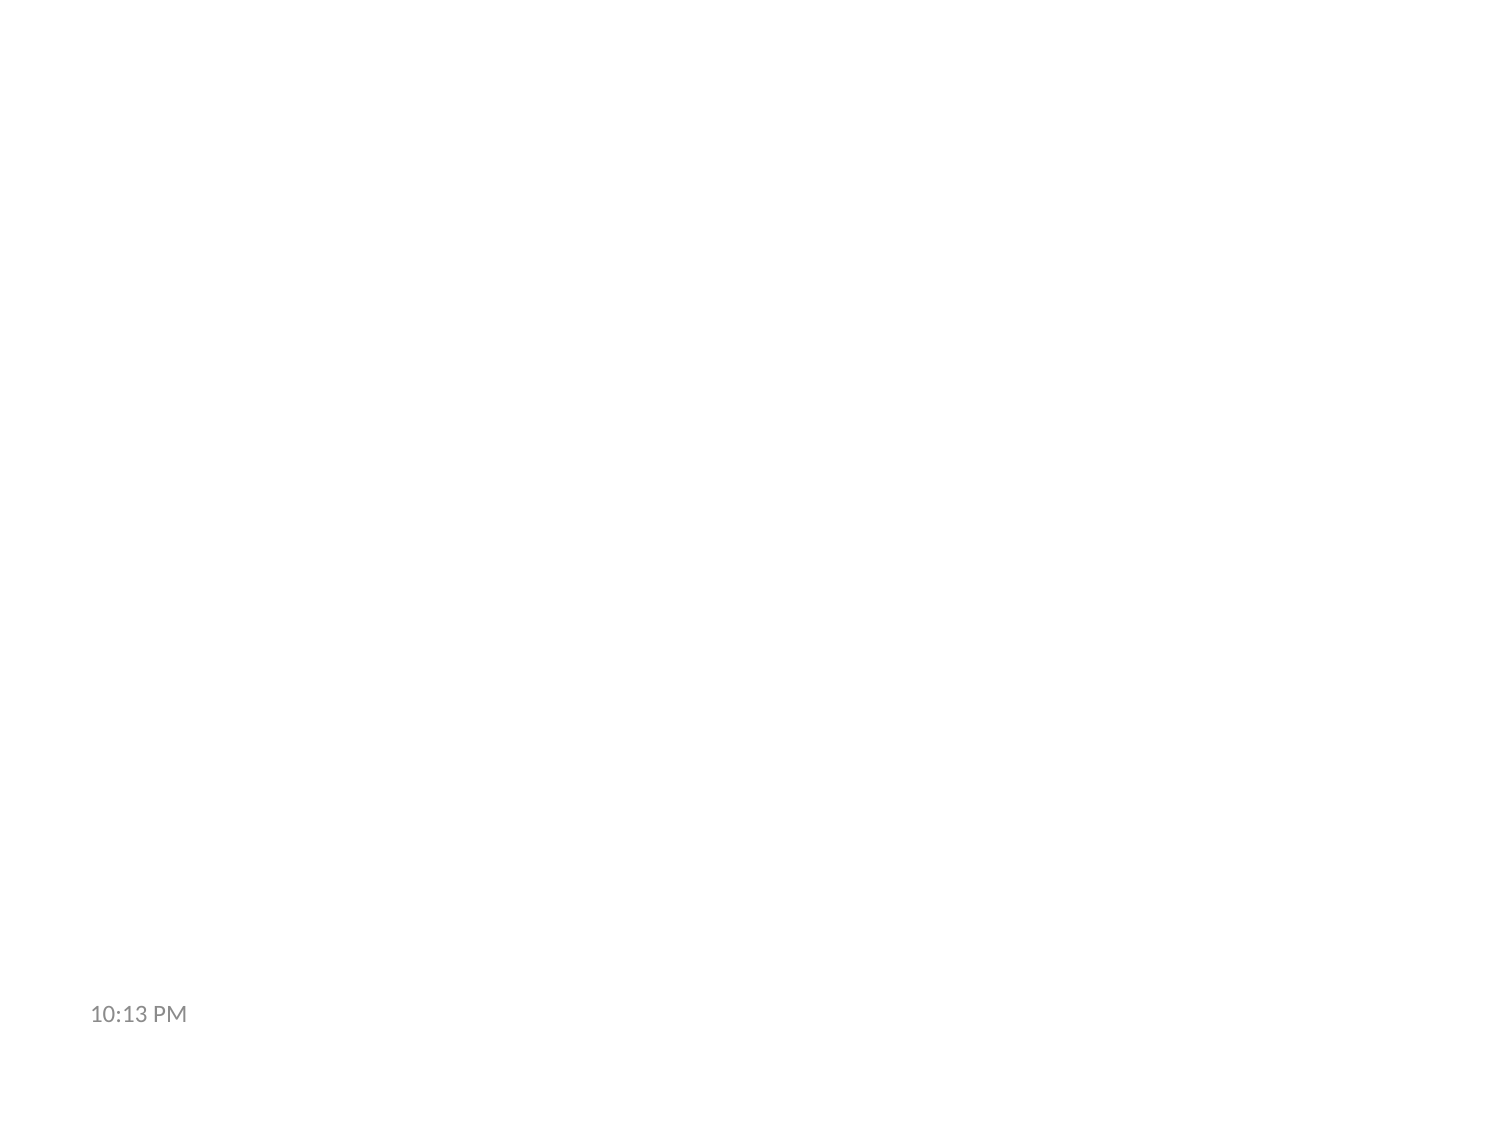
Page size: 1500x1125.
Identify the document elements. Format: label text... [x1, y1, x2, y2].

text_box 3:35 PM [75, 982, 425, 1043]
